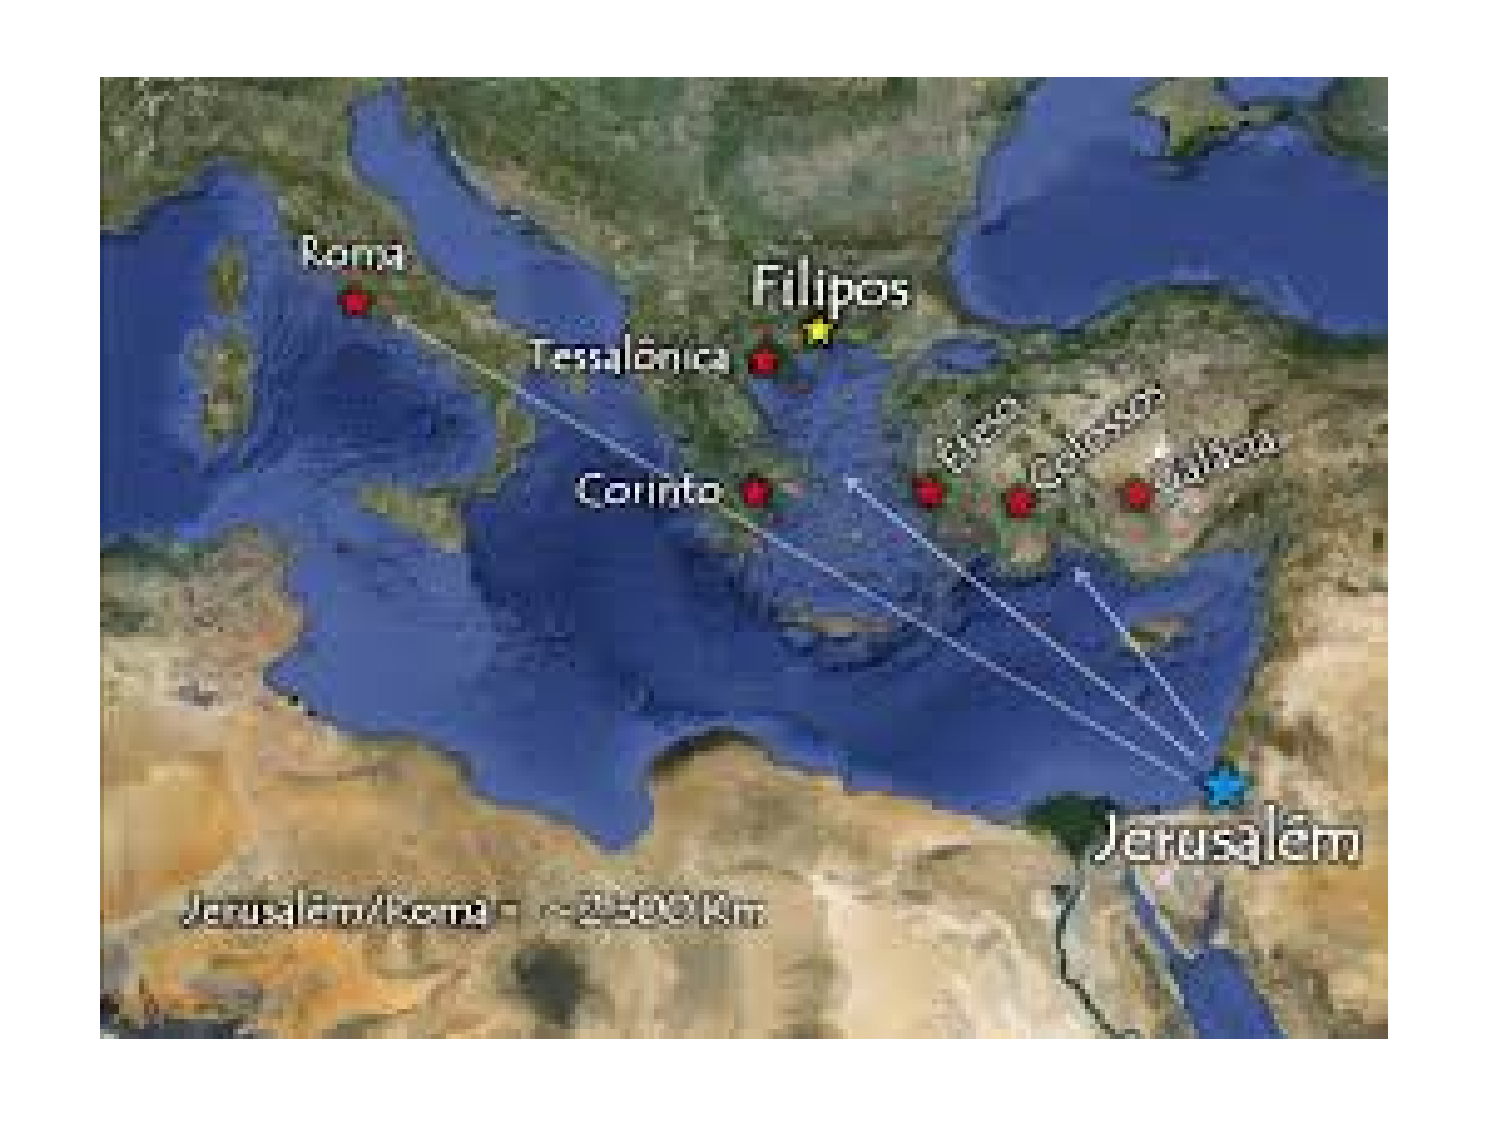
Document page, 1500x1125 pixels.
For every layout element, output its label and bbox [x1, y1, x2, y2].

picture [100, 77, 1389, 1039]
